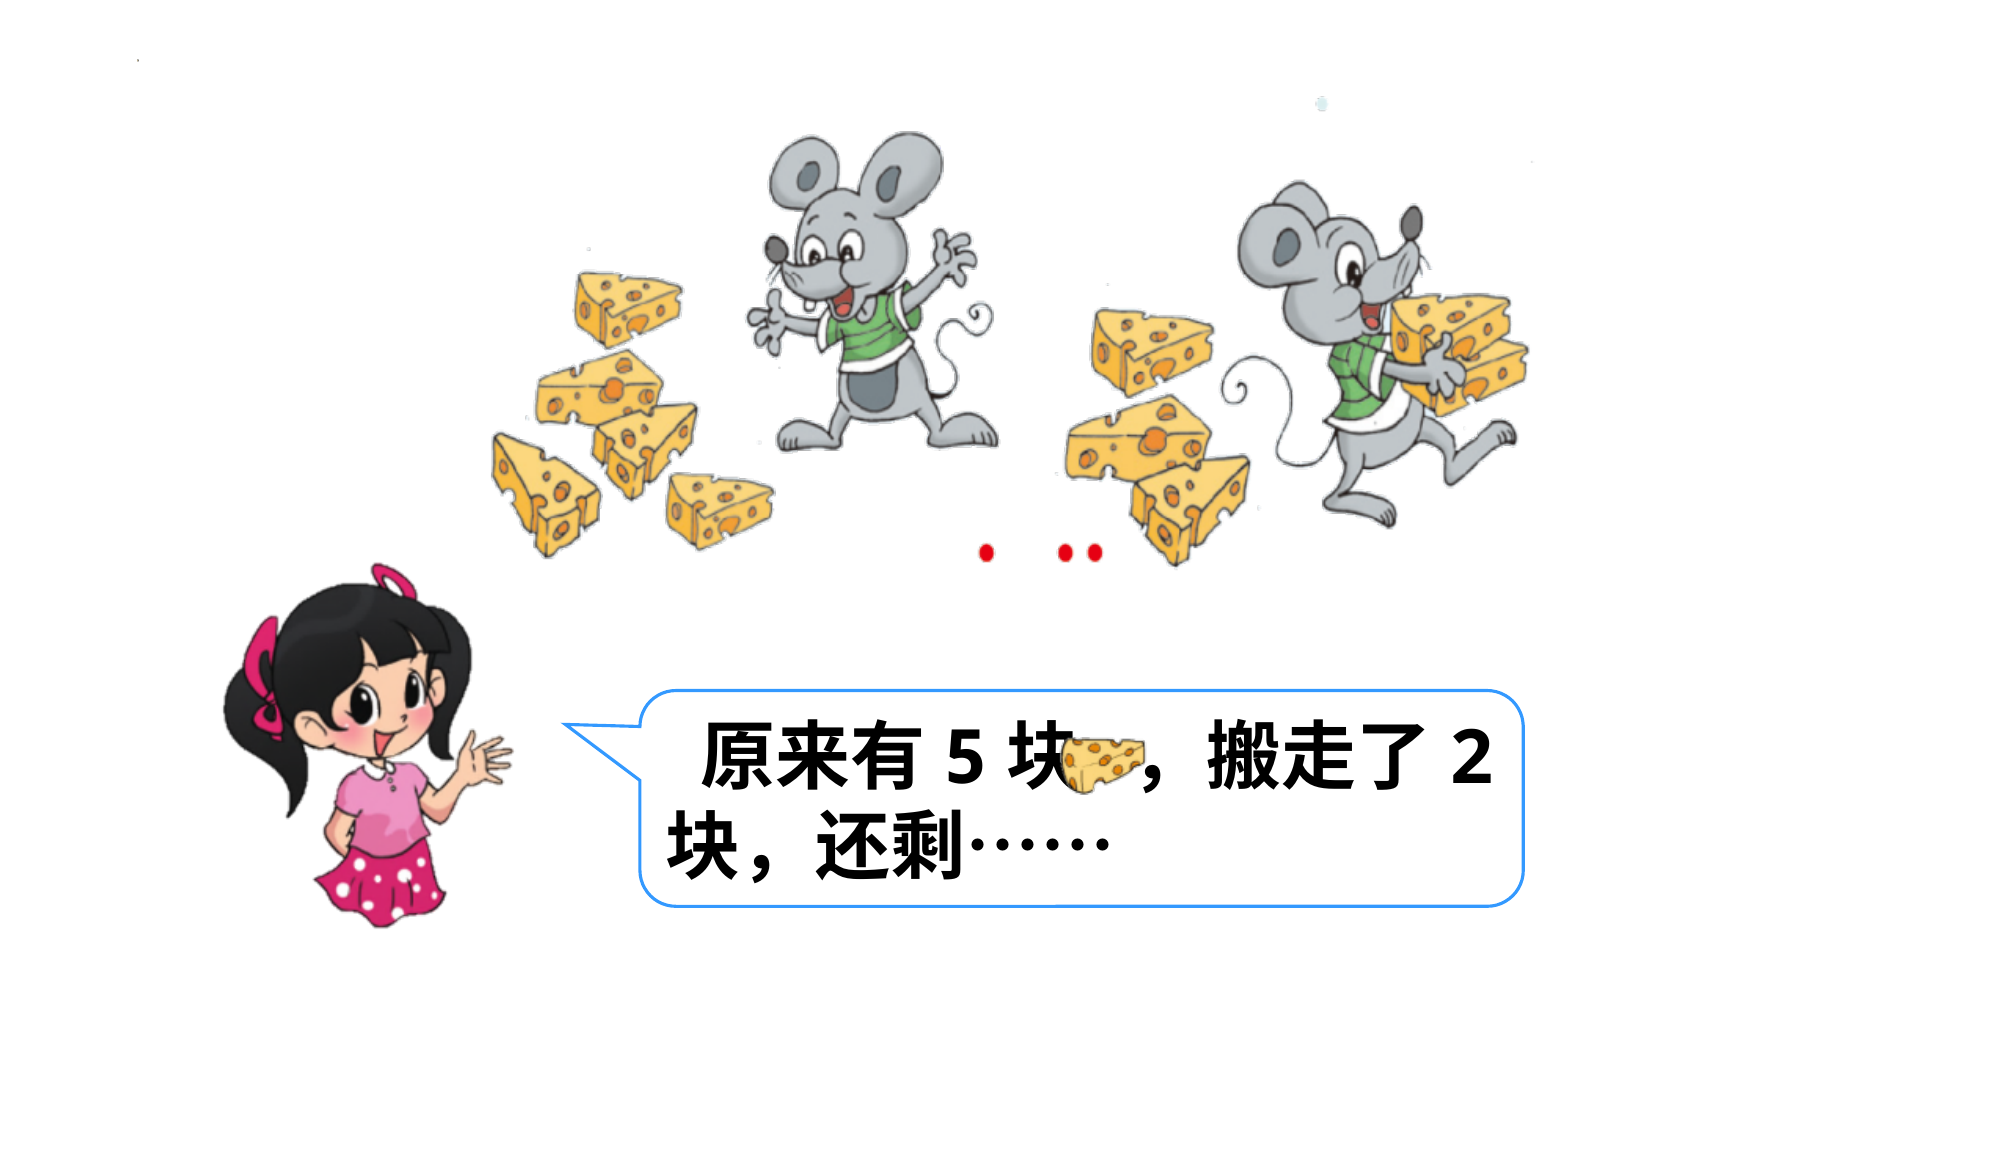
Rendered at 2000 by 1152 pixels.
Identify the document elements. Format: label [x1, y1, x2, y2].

text_box [639, 689, 1524, 908]
picture [186, 75, 1016, 952]
picture [1024, 75, 1566, 611]
